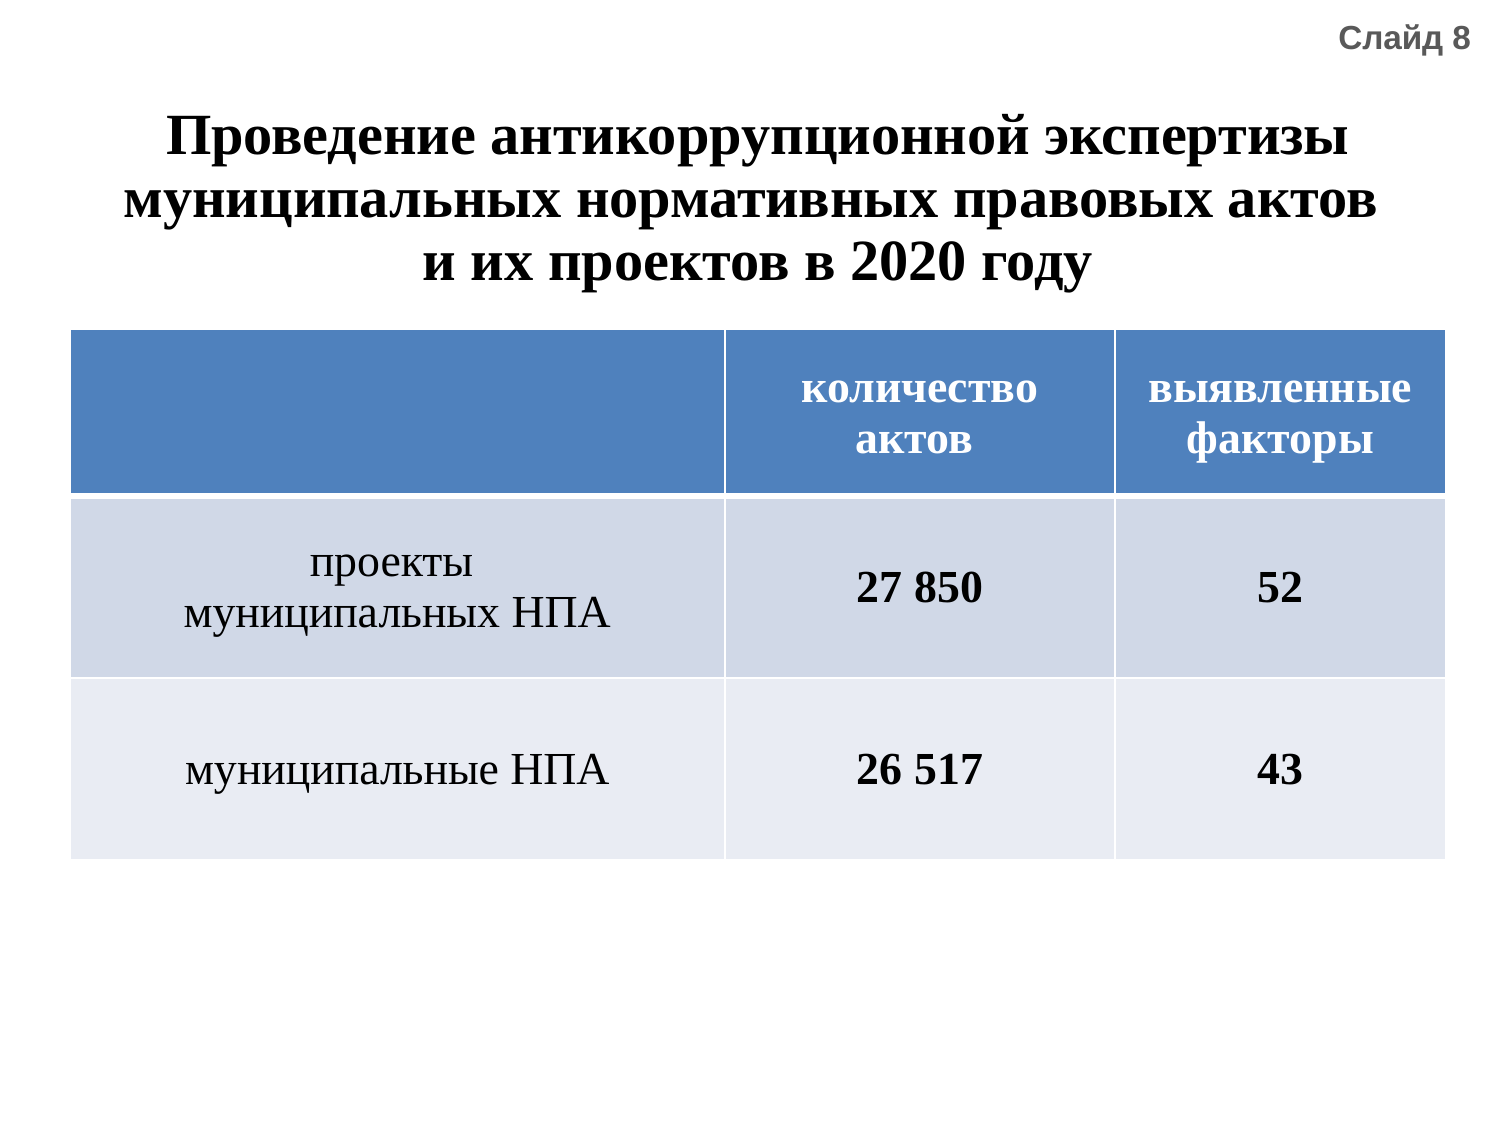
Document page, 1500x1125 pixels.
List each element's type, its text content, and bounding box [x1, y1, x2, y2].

table_cell 52 [1116, 499, 1445, 677]
table_cell 27 850 [726, 499, 1114, 677]
table_cell проекты муниципальных НПА [71, 499, 724, 677]
table_cell 43 [1116, 679, 1445, 859]
text_box Проведение антикоррупционной экспертизы муниципальных нормативных правовых актов и их проектов в 2020 году [82, 96, 1433, 298]
table_cell муниципальные НПА [71, 679, 724, 859]
table_header выявленные факторы [1116, 330, 1445, 493]
table_header [71, 330, 724, 493]
table_cell 26 517 [726, 679, 1114, 859]
table_header количество актов [726, 330, 1114, 493]
text_box Слайд 8 [1288, 9, 1486, 64]
